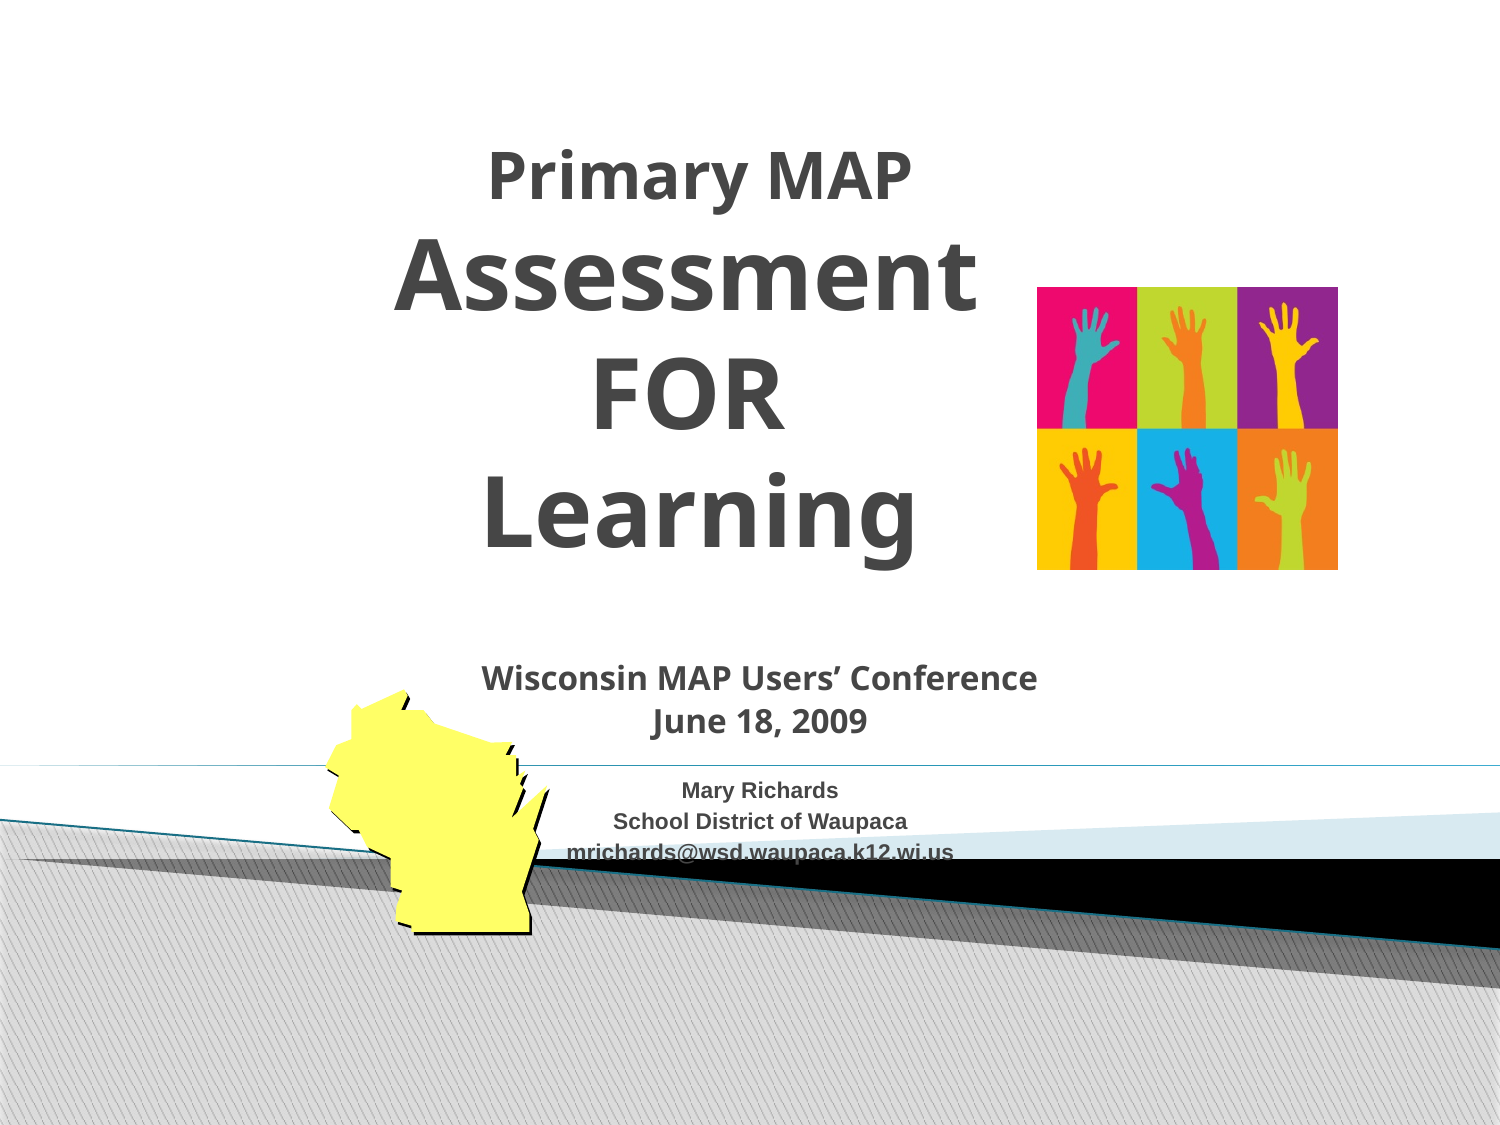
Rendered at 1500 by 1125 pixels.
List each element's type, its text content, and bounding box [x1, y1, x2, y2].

picture [5, 687, 1500, 989]
subtitle Wisconsin MAP Users’ Conference June 18, 2009 Mary Richards School District of Waupaca mrichards@wsd.waupaca.k12.wi.us [237, 650, 1288, 875]
picture [1037, 287, 1338, 570]
title Primary MAP Assessment FOR Learning [249, 125, 1150, 575]
